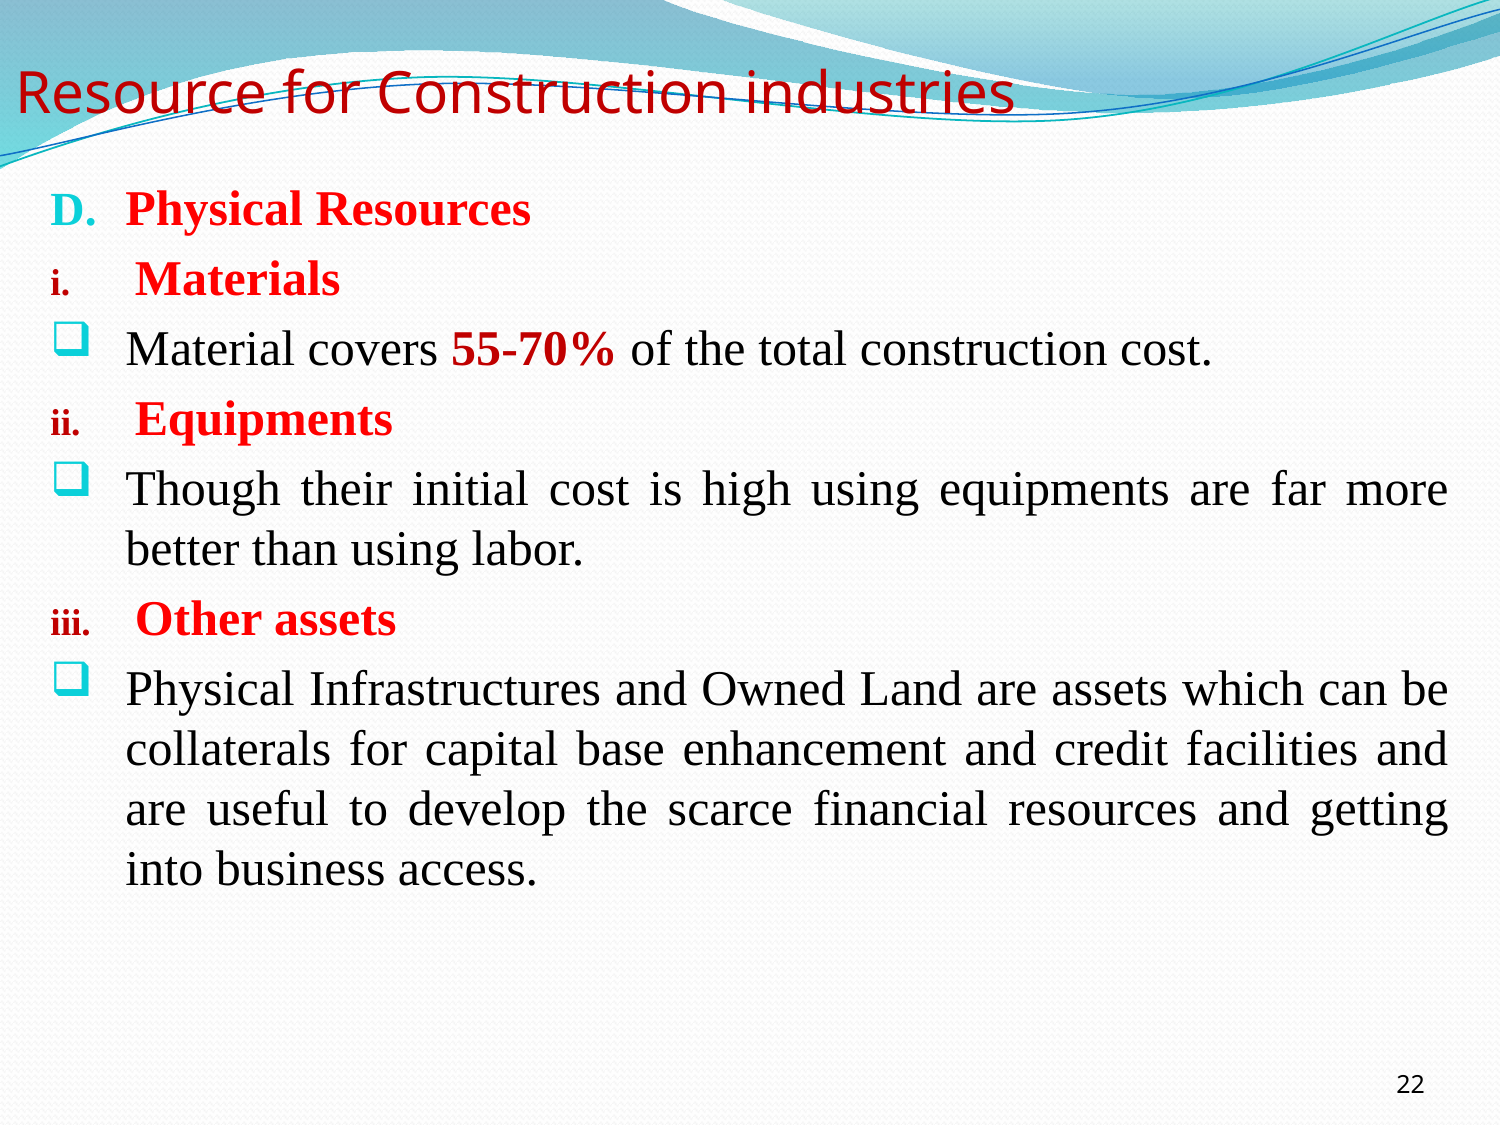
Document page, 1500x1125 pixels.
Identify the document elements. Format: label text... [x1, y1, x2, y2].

list Physical Resources Materials Material covers 55-70% of the total construction cost. Equipments Though their initial cost is high using equipments are far more better than using labor. Other assets Physical Infrastructures and Owned Land are assets which can be collaterals for capital base enhancement and credit facilities and are useful to develop the scarce financial resources and getting into business access. [17, 167, 1465, 1000]
slide_number 22 [1299, 1042, 1425, 1103]
title Resource for Construction industries [0, 19, 1483, 125]
